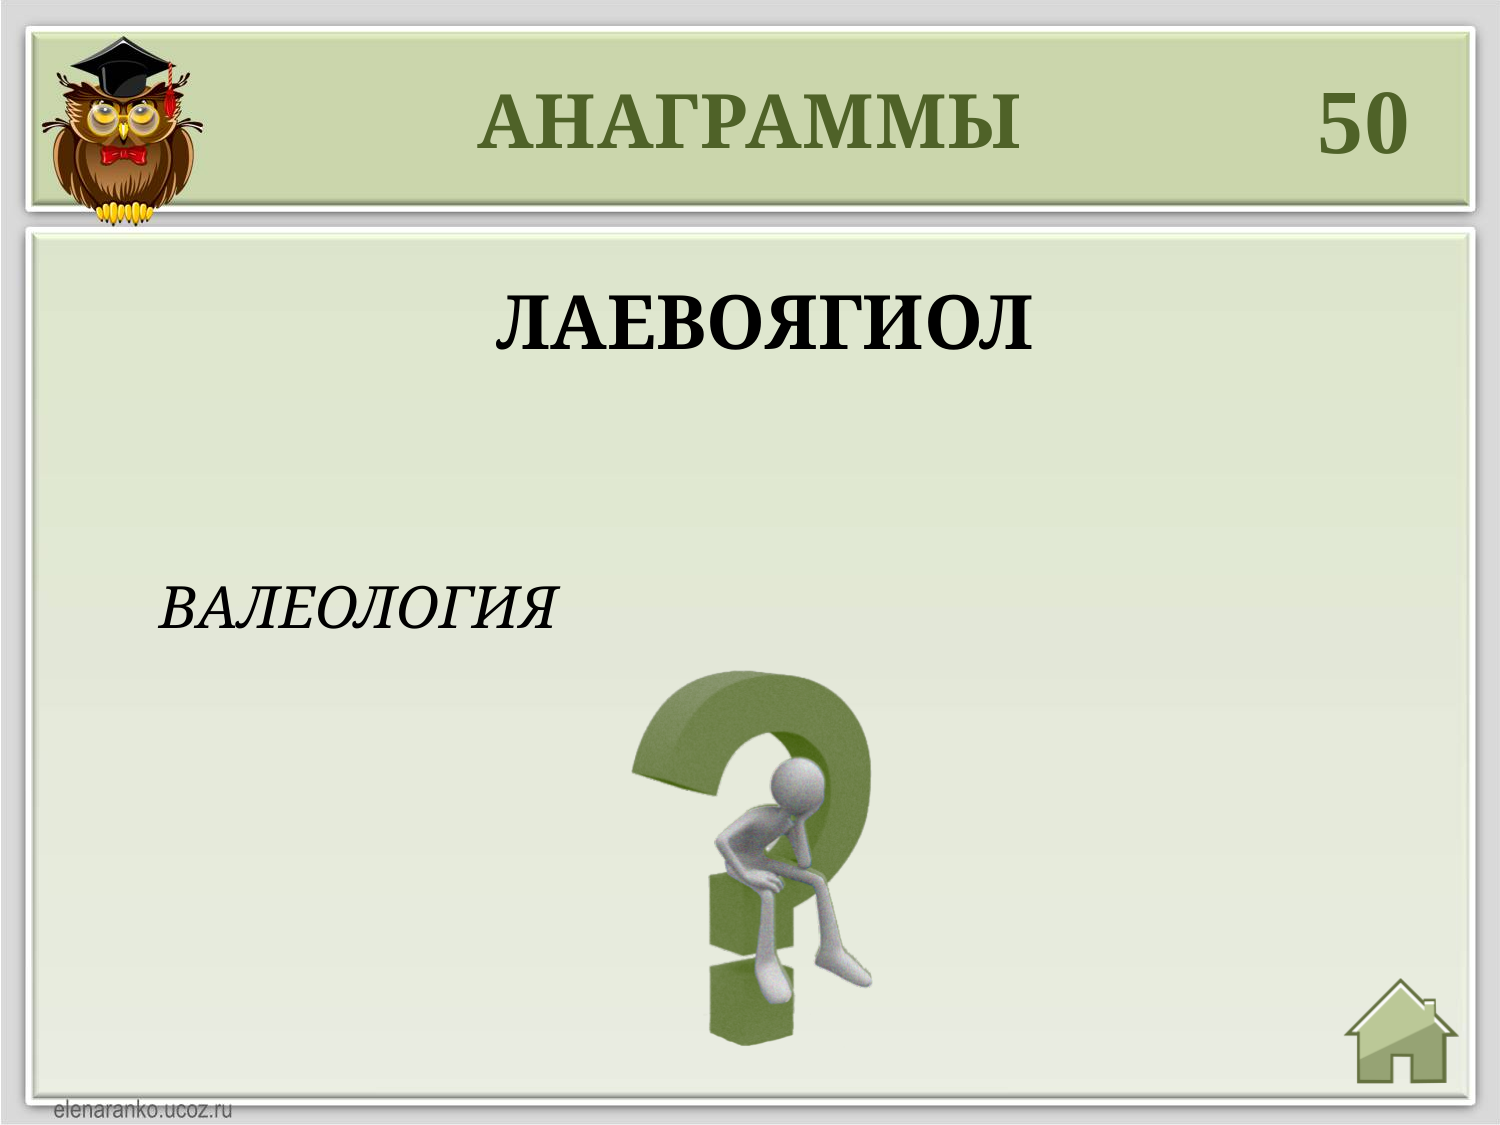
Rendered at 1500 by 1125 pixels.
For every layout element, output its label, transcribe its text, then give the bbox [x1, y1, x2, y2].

text_box АНАГРАММЫ [218, 66, 1281, 172]
picture [0, 0, 1500, 1125]
text_box ЛАЕВОЯГИОЛ [53, 267, 1447, 372]
text_box 50 [1281, 54, 1447, 180]
text_box ВАЛЕОЛОГИЯ [53, 562, 1447, 648]
